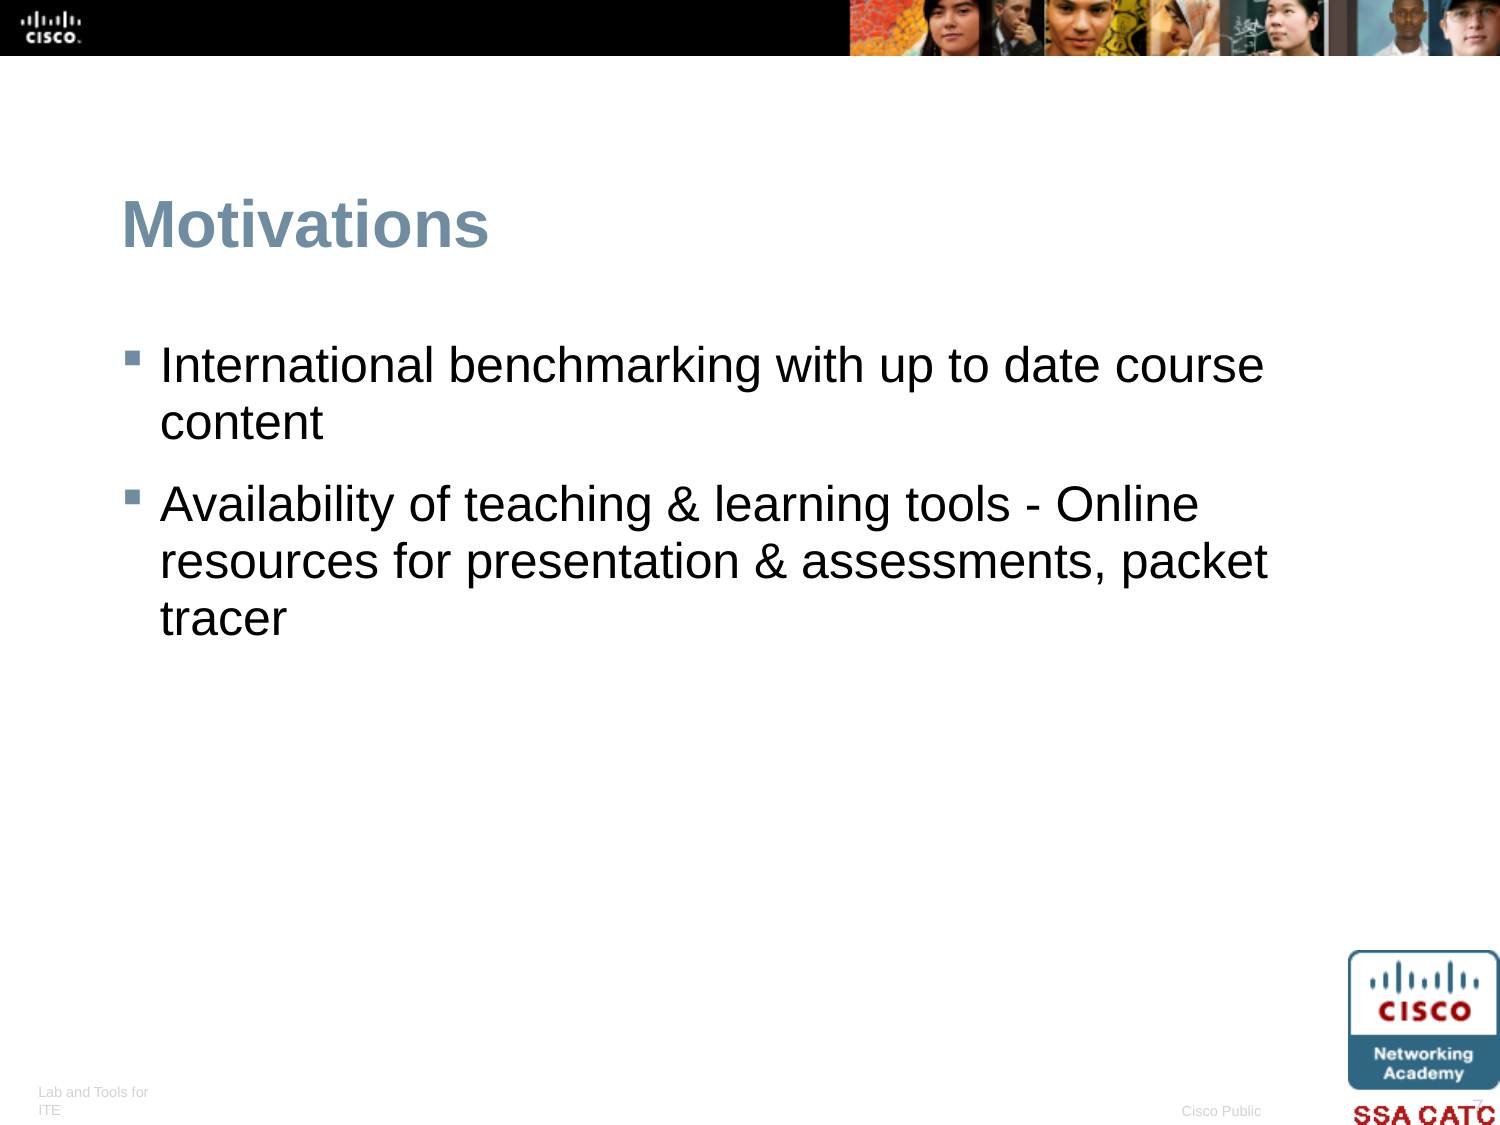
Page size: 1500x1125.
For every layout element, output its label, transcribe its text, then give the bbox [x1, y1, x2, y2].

picture [1348, 950, 1500, 1125]
title Motivations [107, 130, 1444, 269]
list International benchmarking with up to date course content Availability of teaching & learning tools - Online resources for presentation & assessments, packet tracer [107, 330, 1411, 917]
picture [0, 0, 1500, 56]
